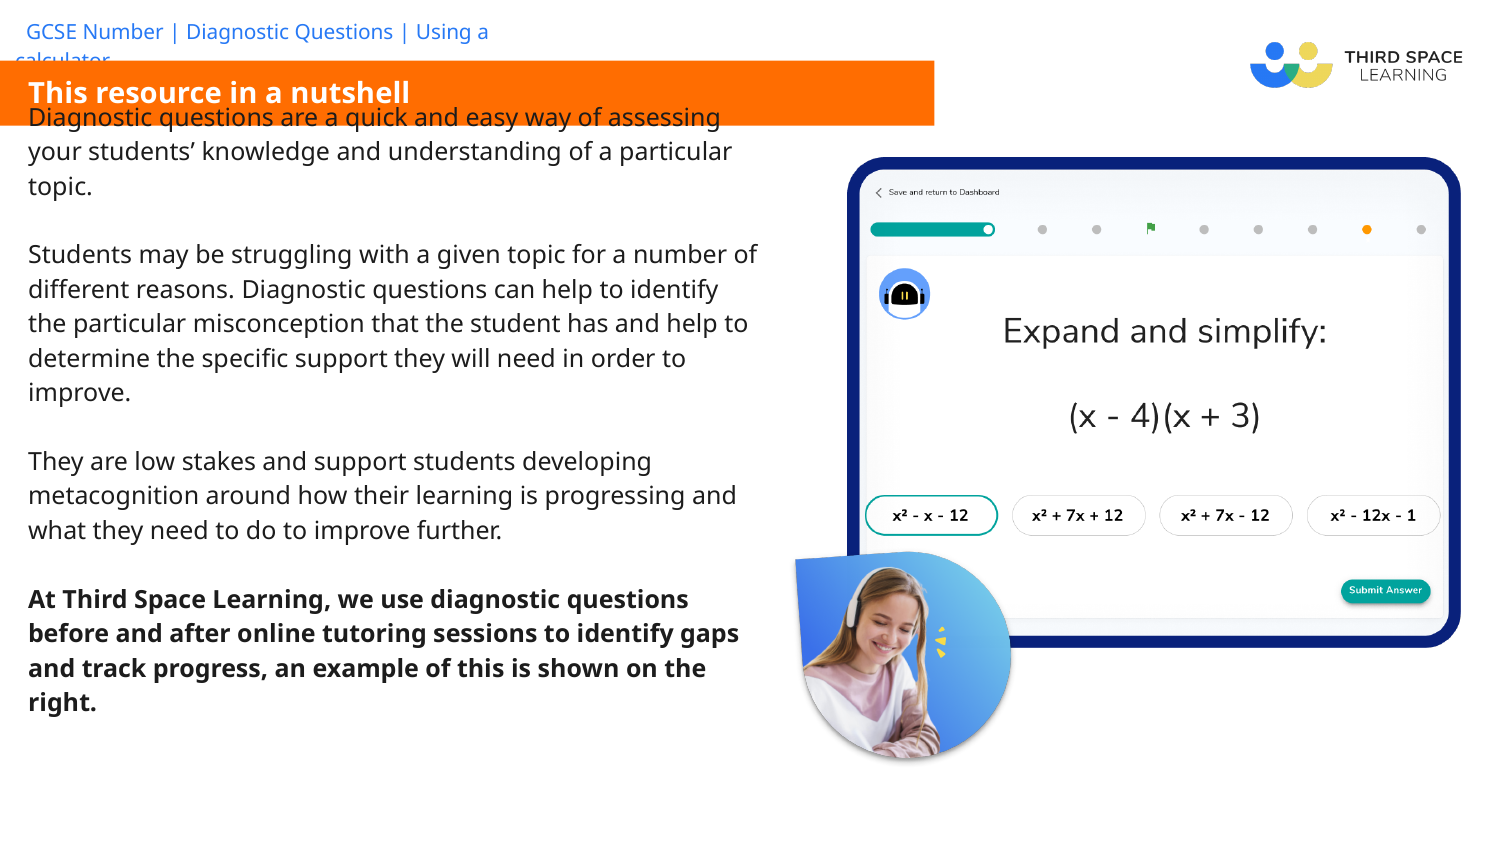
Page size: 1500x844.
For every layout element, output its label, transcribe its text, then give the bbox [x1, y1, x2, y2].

text_box Diagnostic questions are a quick and easy way of assessing your students’ knowledge and understanding of a particular topic. Students may be struggling with a given topic for a number of different reasons. Diagnostic questions can help to identify the particular misconception that the student has and help to determine the specific support they will need in order to improve. They are low stakes and support students developing metacognition around how their learning is progressing and what they need to do to improve further. At Third Space Learning, we use diagnostic questions before and after online tutoring sessions to identify gaps and track progress, an example of this is shown on the right. [13, 157, 780, 785]
text_box This resource in a nutshell [13, 59, 551, 125]
picture [777, 157, 1461, 787]
picture [1250, 33, 1465, 99]
